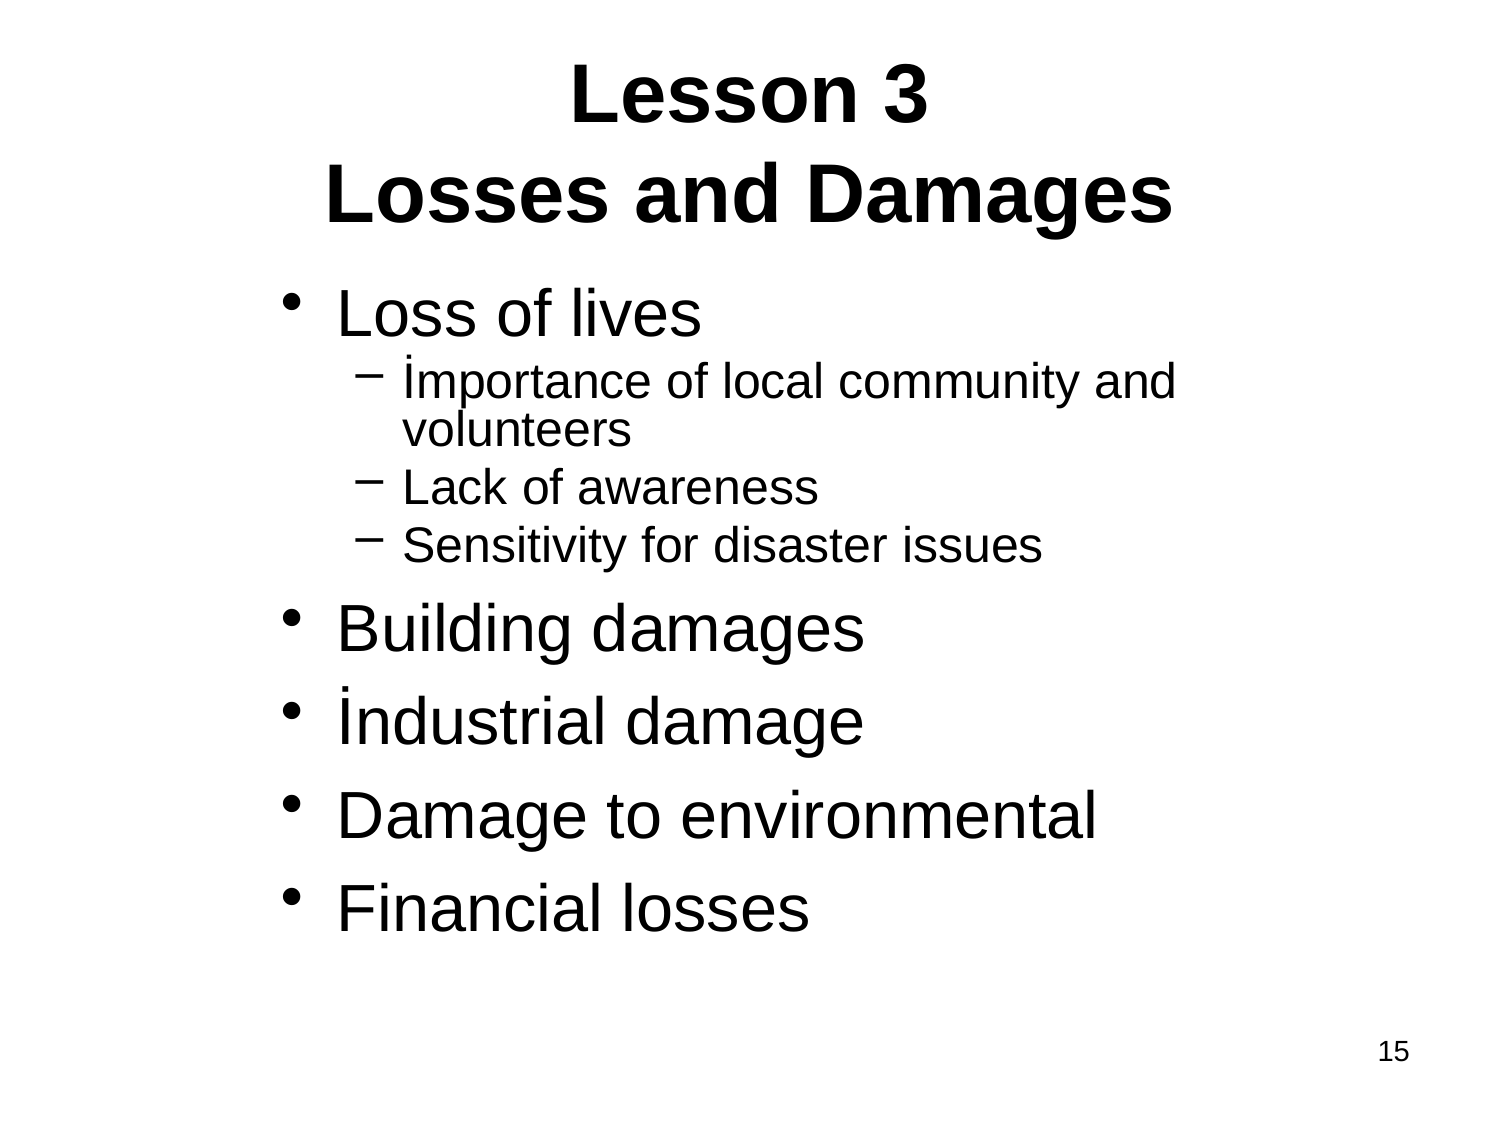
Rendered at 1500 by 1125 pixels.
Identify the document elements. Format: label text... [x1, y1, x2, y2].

slide_number 15 [1074, 1024, 1426, 1103]
list Loss of lives İmportance of local community and volunteers Lack of awareness Sensitivity for disaster issues Building damages İndustrial damage Damage to environmental Financial losses [265, 262, 1426, 1006]
title Lesson 3 Losses and Damages [74, 44, 1426, 233]
